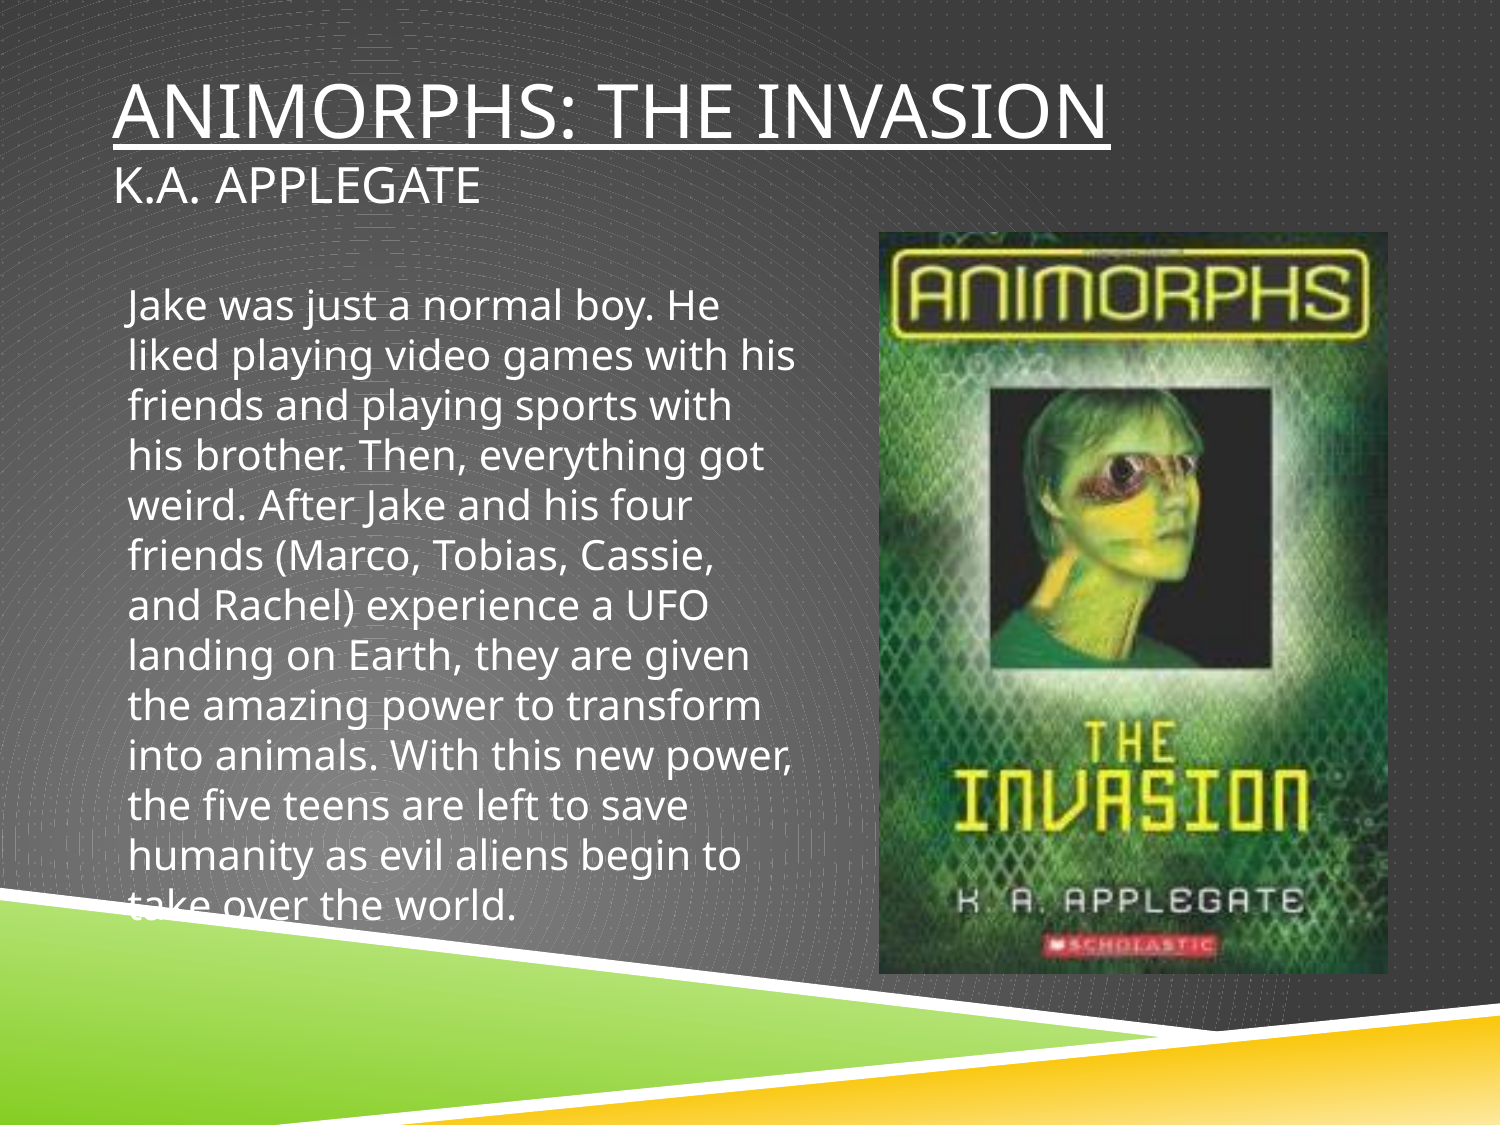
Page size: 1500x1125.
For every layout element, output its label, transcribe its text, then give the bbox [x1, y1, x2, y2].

title Animorphs: the invasion K.a. Applegate [112, 45, 1388, 233]
picture [879, 232, 1388, 974]
text_box Jake was just a normal boy. He liked playing video games with his friends and playing sports with his brother. Then, everything got weird. After Jake and his four friends (Marco, Tobias, Cassie, and Rachel) experience a UFO landing on Earth, they are given the amazing power to transform into animals. With this new power, the five teens are left to save humanity as evil aliens begin to take over the world. [112, 271, 814, 937]
